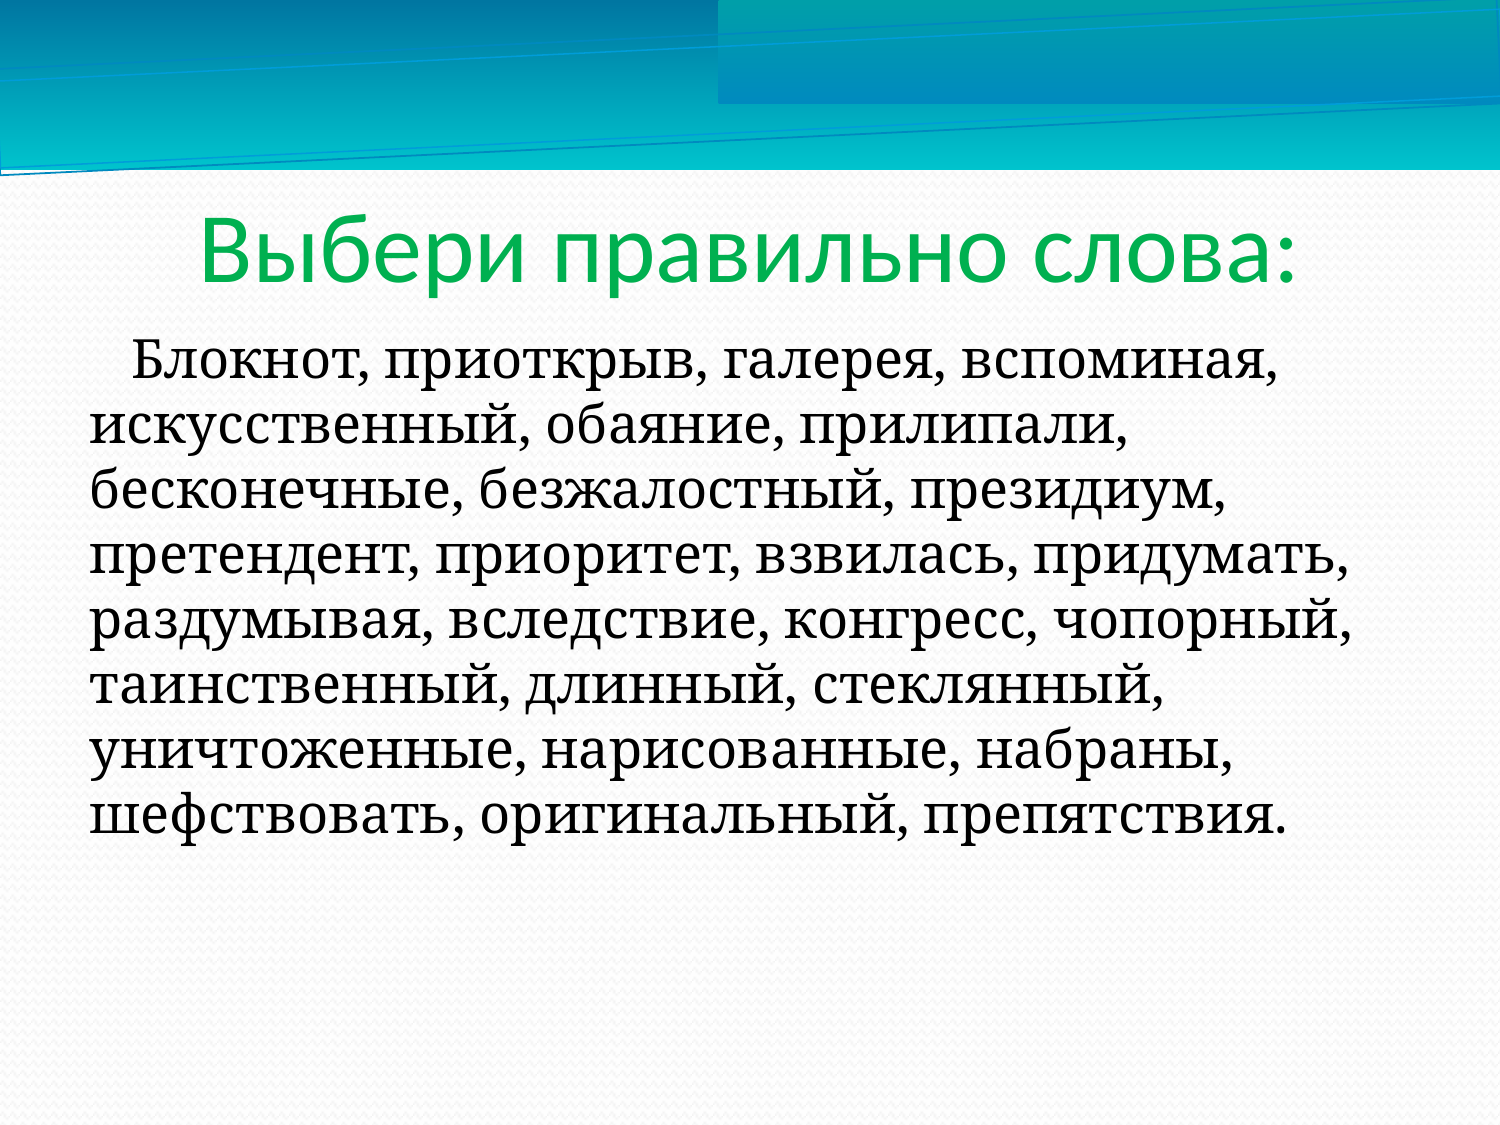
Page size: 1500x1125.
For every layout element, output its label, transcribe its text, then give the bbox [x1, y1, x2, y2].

text_box Выбери правильно слова: [75, 115, 1425, 303]
picture [2, 169, 75, 173]
text_box Блокнот, приоткрыв, галерея, вспоминая, искусственный, обаяние, прилипали, бесконечные, безжалостный, президиум, претендент, приоритет, взвилась, придумать, раздумывая, вследствие, конгресс, чопорный, таинственный, длинный, стеклянный, уничтоженные, нарисованные, набраны, шефствовать, оригинальный, препятствия. [75, 317, 1425, 1038]
picture [0, 169, 1500, 1125]
